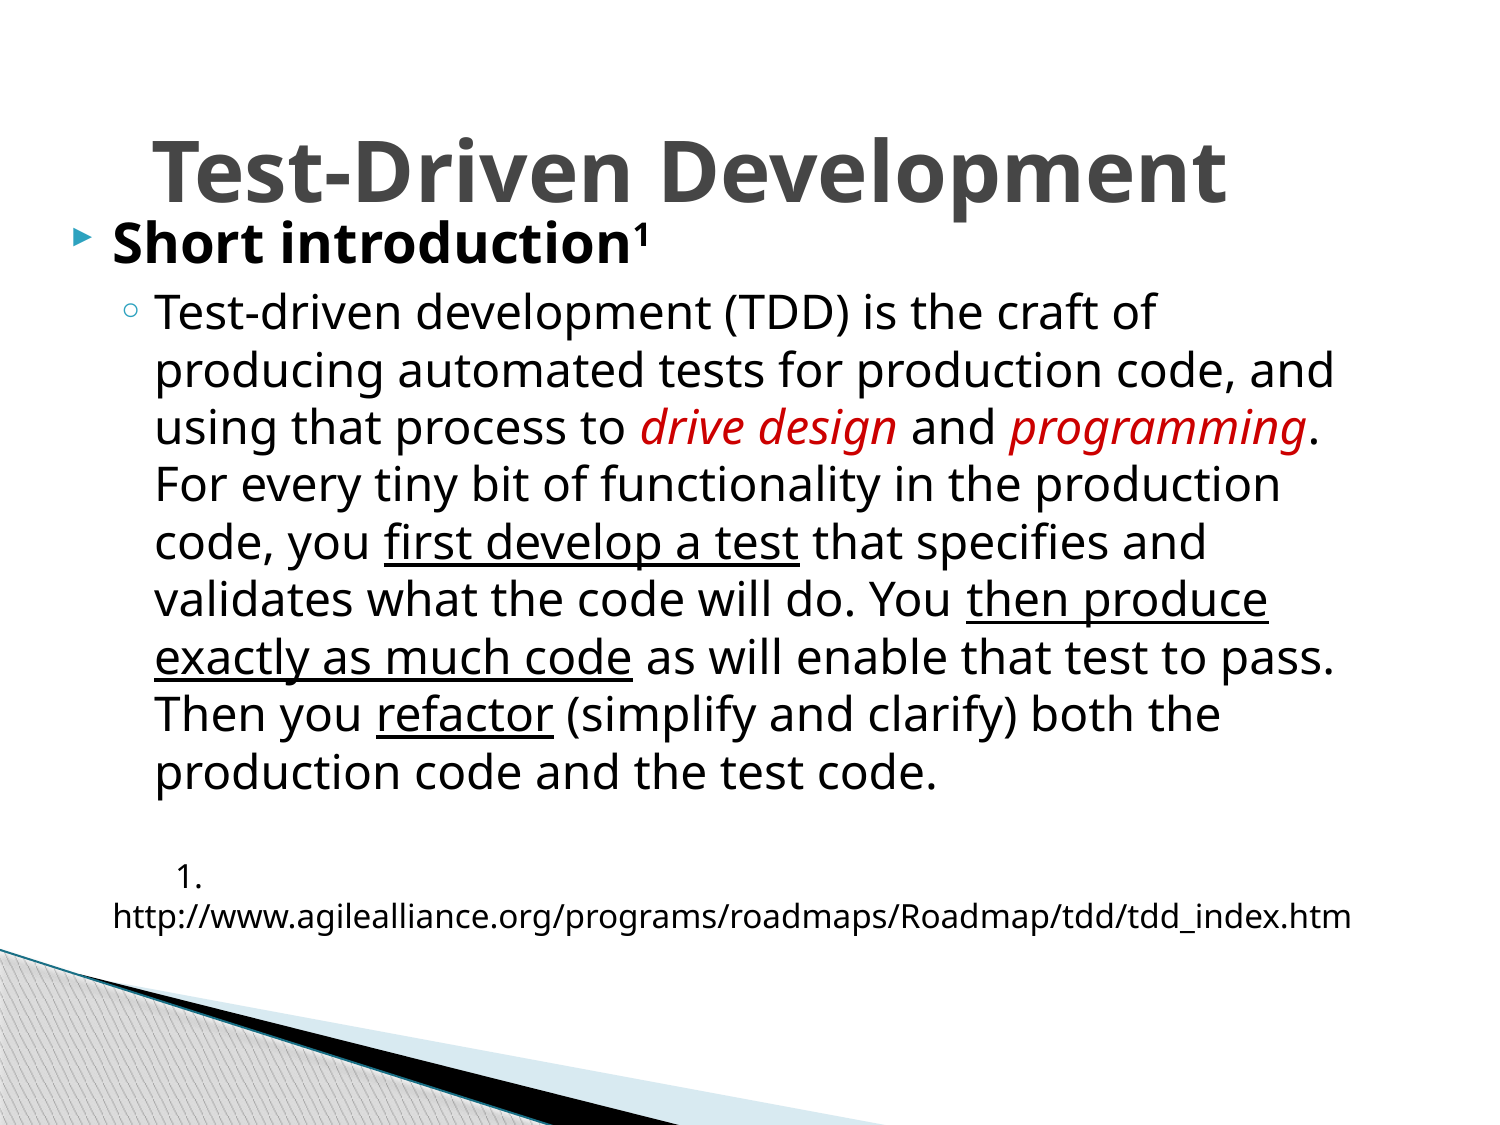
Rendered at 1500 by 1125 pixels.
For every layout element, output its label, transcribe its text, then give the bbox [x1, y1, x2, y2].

title Test-Driven Development [136, 75, 1341, 200]
list Short introduction1 Test-driven development (TDD) is the craft of producing automated tests for production code, and using that process to drive design and programming. For every tiny bit of functionality in the production code, you first develop a test that specifies and validates what the code will do. You then produce exactly as much code as will enable that test to pass. Then you refactor (simplify and clarify) both the production code and the test code. 1. http://www.agilealliance.org/programs/roadmaps/Roadmap/tdd/tdd_index.htm [37, 200, 1413, 1125]
